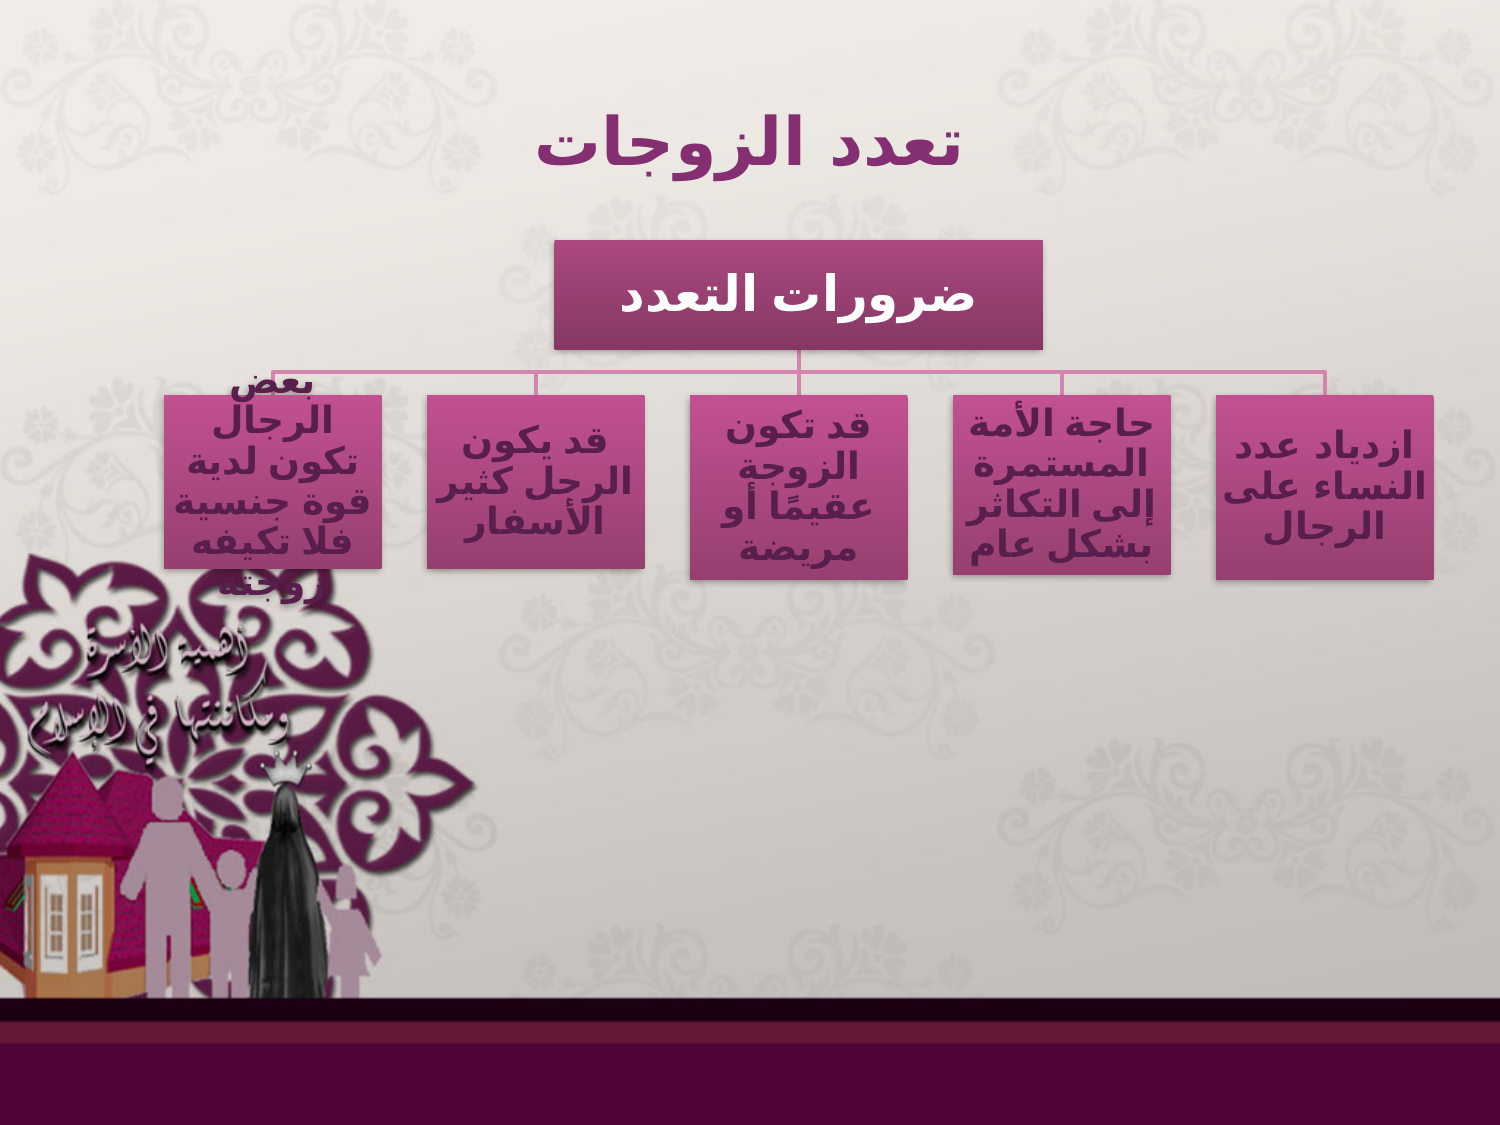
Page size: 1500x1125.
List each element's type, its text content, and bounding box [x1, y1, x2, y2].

title تعدد الزوجات [74, 44, 1426, 233]
picture [0, 0, 1500, 1125]
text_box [163, 128, 1434, 692]
